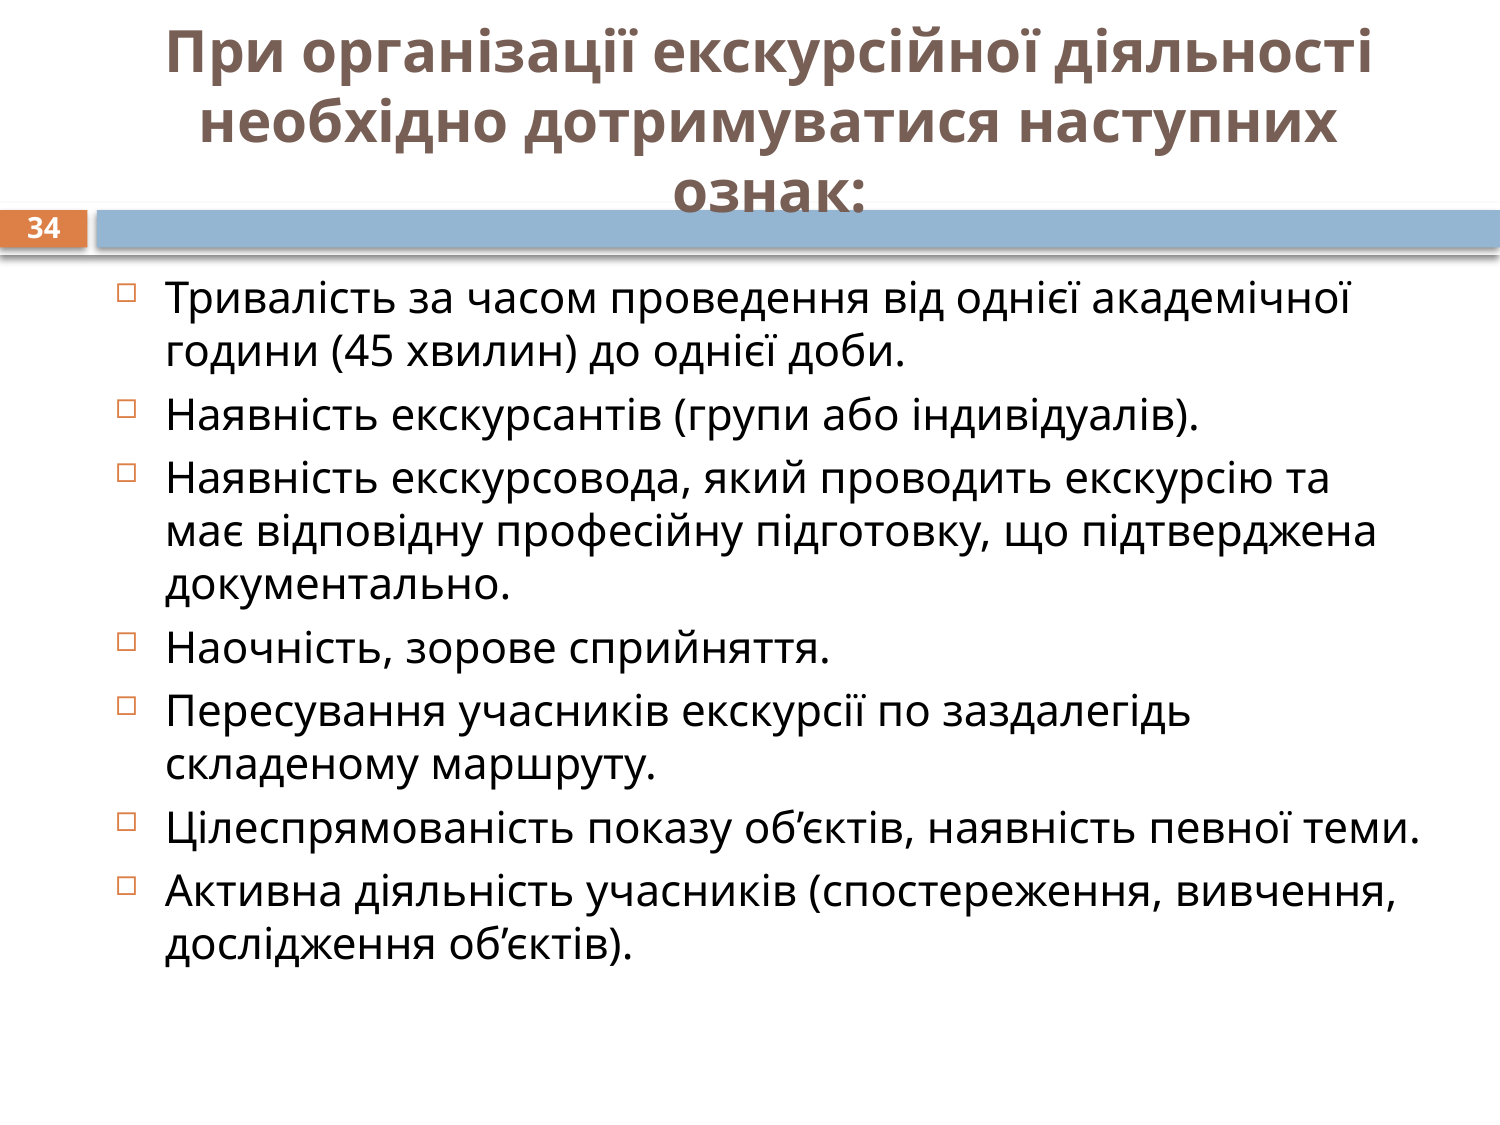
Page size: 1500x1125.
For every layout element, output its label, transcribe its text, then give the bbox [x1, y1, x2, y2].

slide_number 34 [0, 208, 88, 249]
title При організації екскурсійної діяльності необхідно дотримуватися наступних ознак: [100, 37, 1438, 200]
list Тривалість за часом проведення від однієї академічної години (45 хвилин) до однієї доби. Наявність екскурсантів (групи або індивідуалів). Наявність екскурсовода, який проводить екскурсію та має відповідну професійну підготовку, що підтверджена документально. Наочність, зорове сприйняття. Пересування учасників екскурсії по заздалегідь складеному маршруту. Цілеспрямованість показу об’єктів, наявність певної теми. Активна діяльність учасників (спостереження, вивчення, дослідження об’єктів). [100, 262, 1438, 1000]
